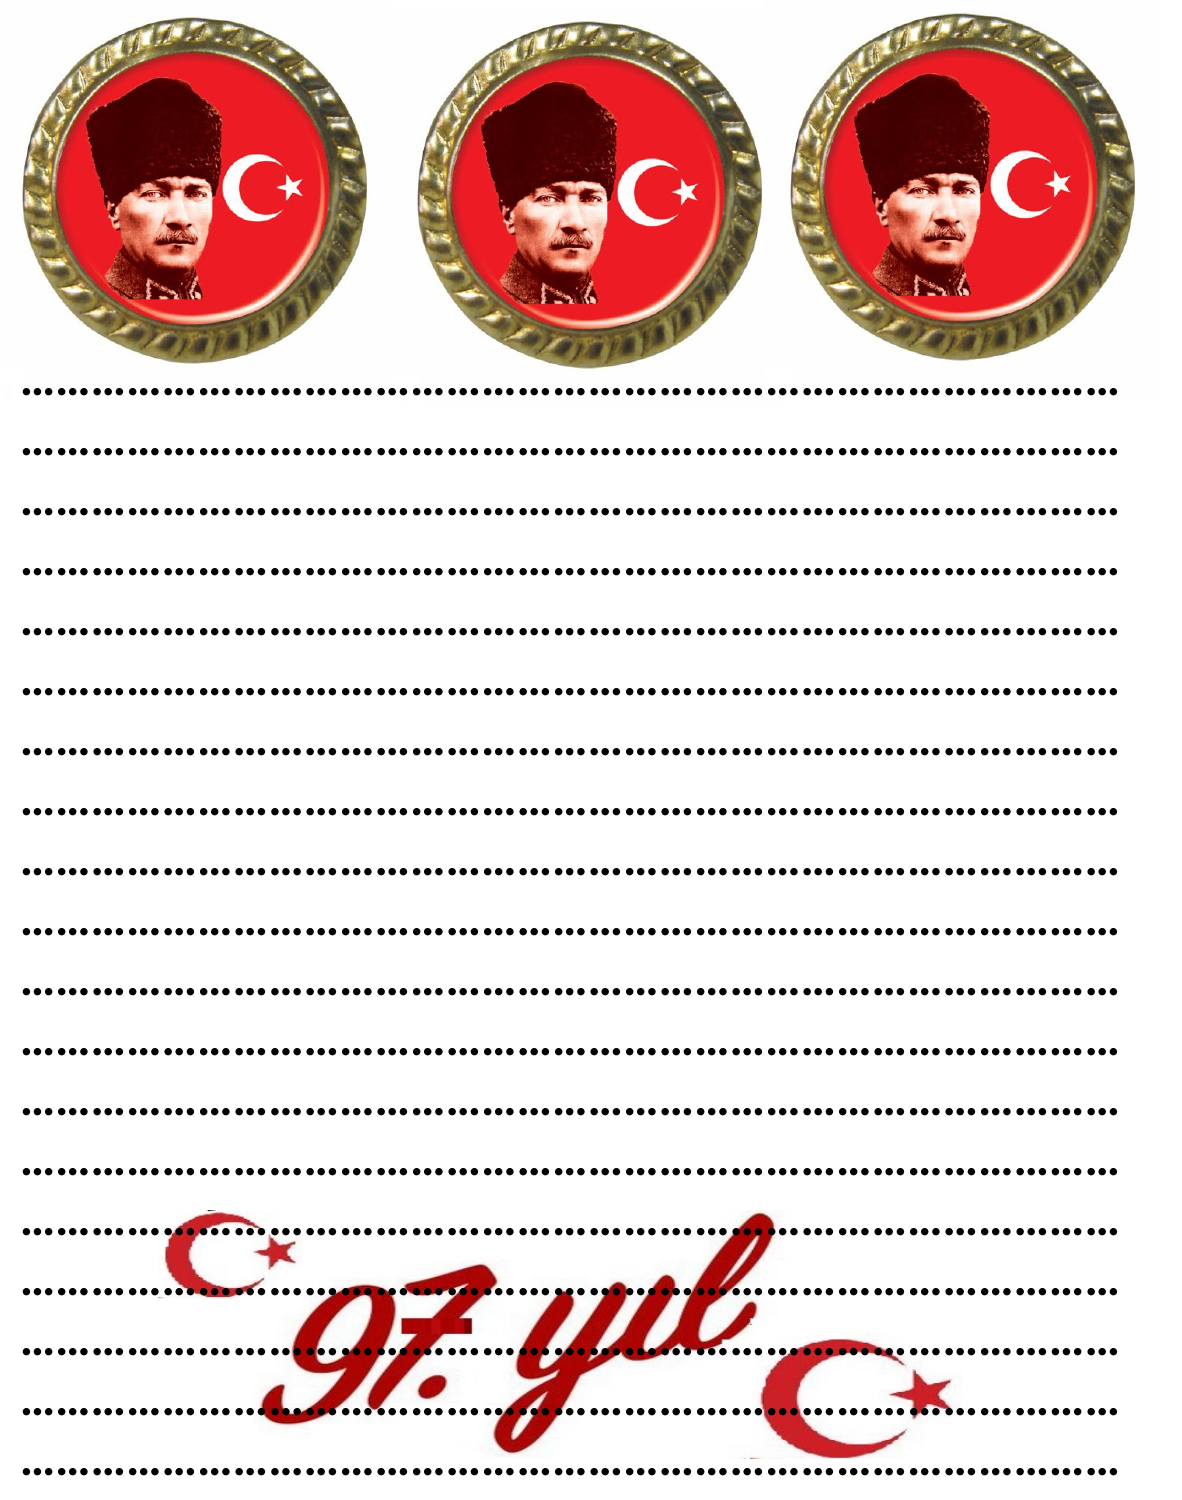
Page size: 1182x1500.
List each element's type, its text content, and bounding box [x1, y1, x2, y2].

picture [158, 1210, 964, 1459]
picture [0, 0, 1162, 405]
text_box ………………………………………………………………………………………………………………………………………………………………………………………………………………………………………………………………………………………………………………………………………………………………………………………………………………………………………………………………………………………………………………………………………………………………………………………………………………………………………………………………………………………………………………………………………………………………………………………………………………………………………………………………………………………………………………………………………………………………………………………………………………………………………………………………………………………………………………………………………………………………………………………………………………………………………………………………………………………………………………………………………………………………………………………………………………………………………………………………………………………………………………………………………………………………………………………………………………………………… [5, 404, 1163, 1493]
